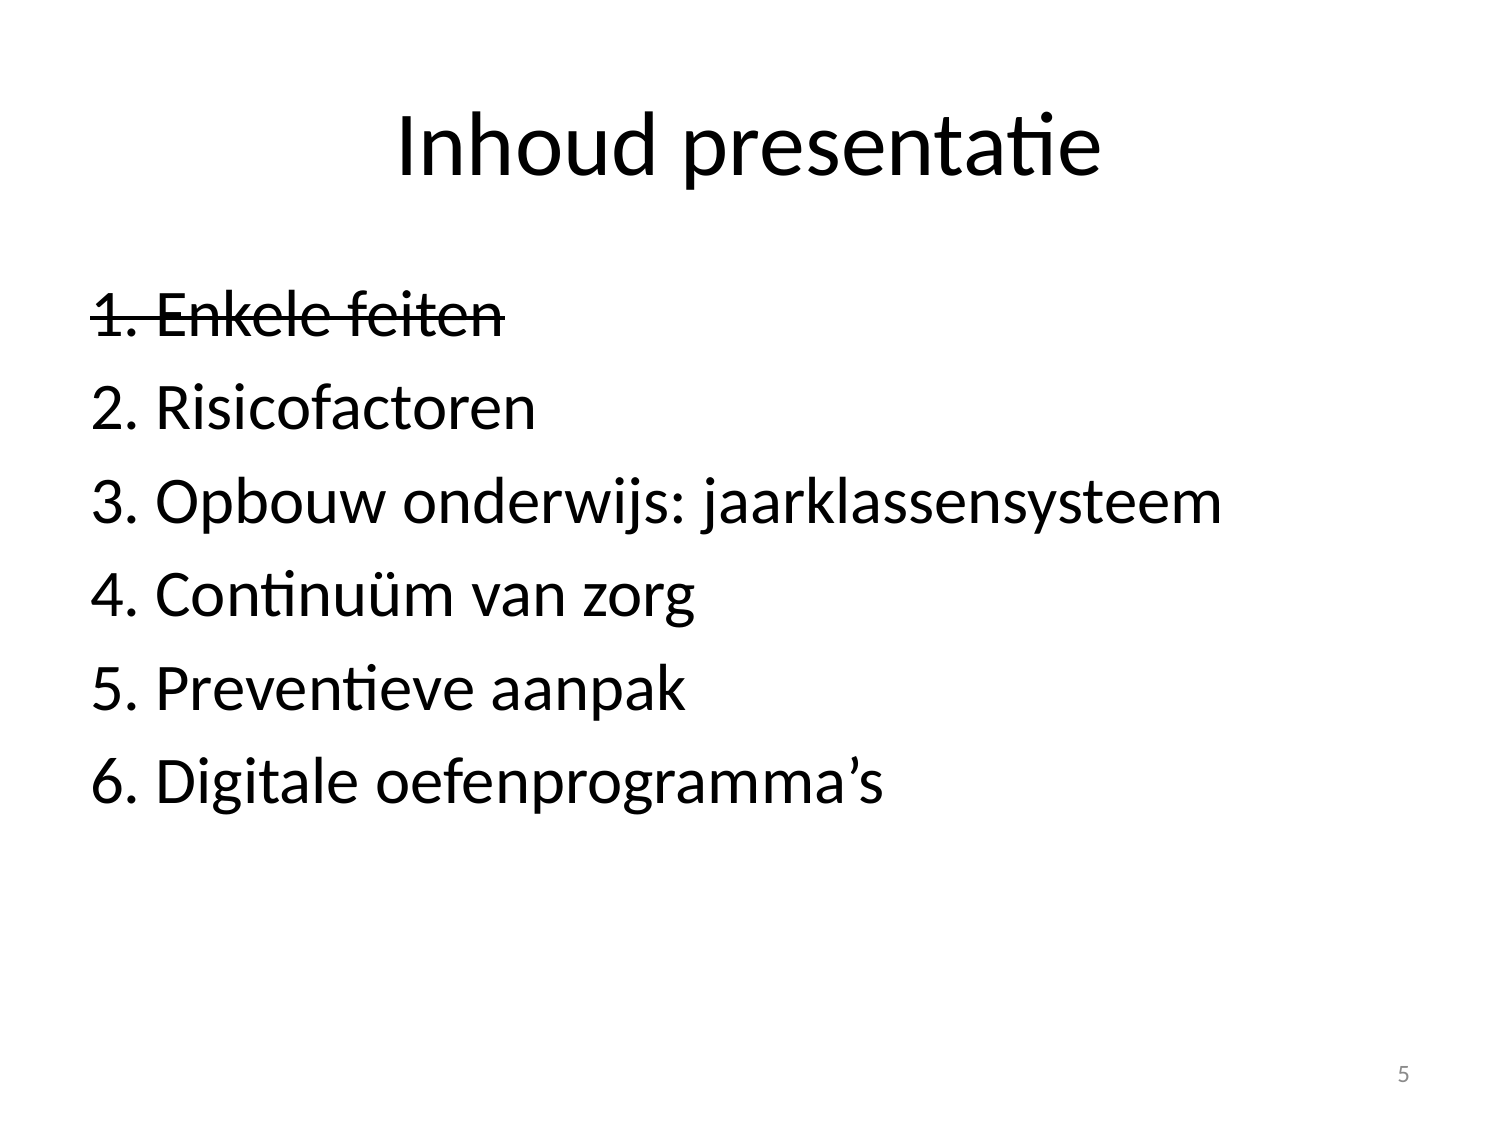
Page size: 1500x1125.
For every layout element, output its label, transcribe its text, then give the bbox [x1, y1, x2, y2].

list 1. Enkele feiten 2. Risicofactoren 3. Opbouw onderwijs: jaarklassensysteem 4. Continuüm van zorg 5. Preventieve aanpak 6. Digitale oefenprogramma’s [75, 262, 1425, 1005]
slide_number 5 [1074, 1042, 1425, 1103]
title Inhoud presentatie [75, 45, 1425, 233]
